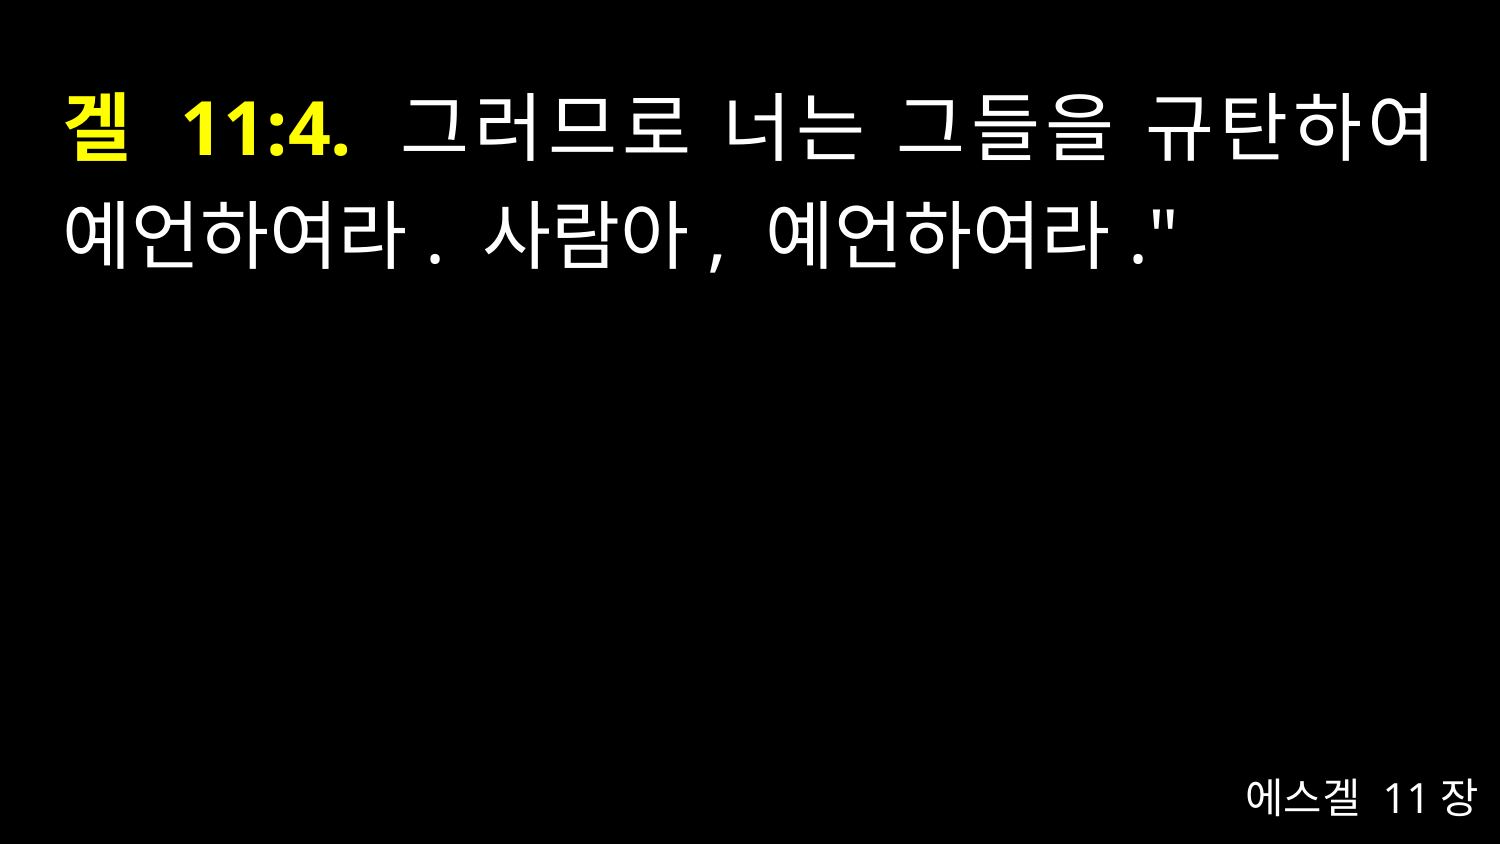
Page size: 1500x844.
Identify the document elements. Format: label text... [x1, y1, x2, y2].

subtitle 에스겔 11장 [916, 770, 1500, 844]
title 겔 11:4. 그러므로 너는 그들을 규탄하여 예언하여라. 사람아, 예언하여라." [0, 0, 1500, 844]
